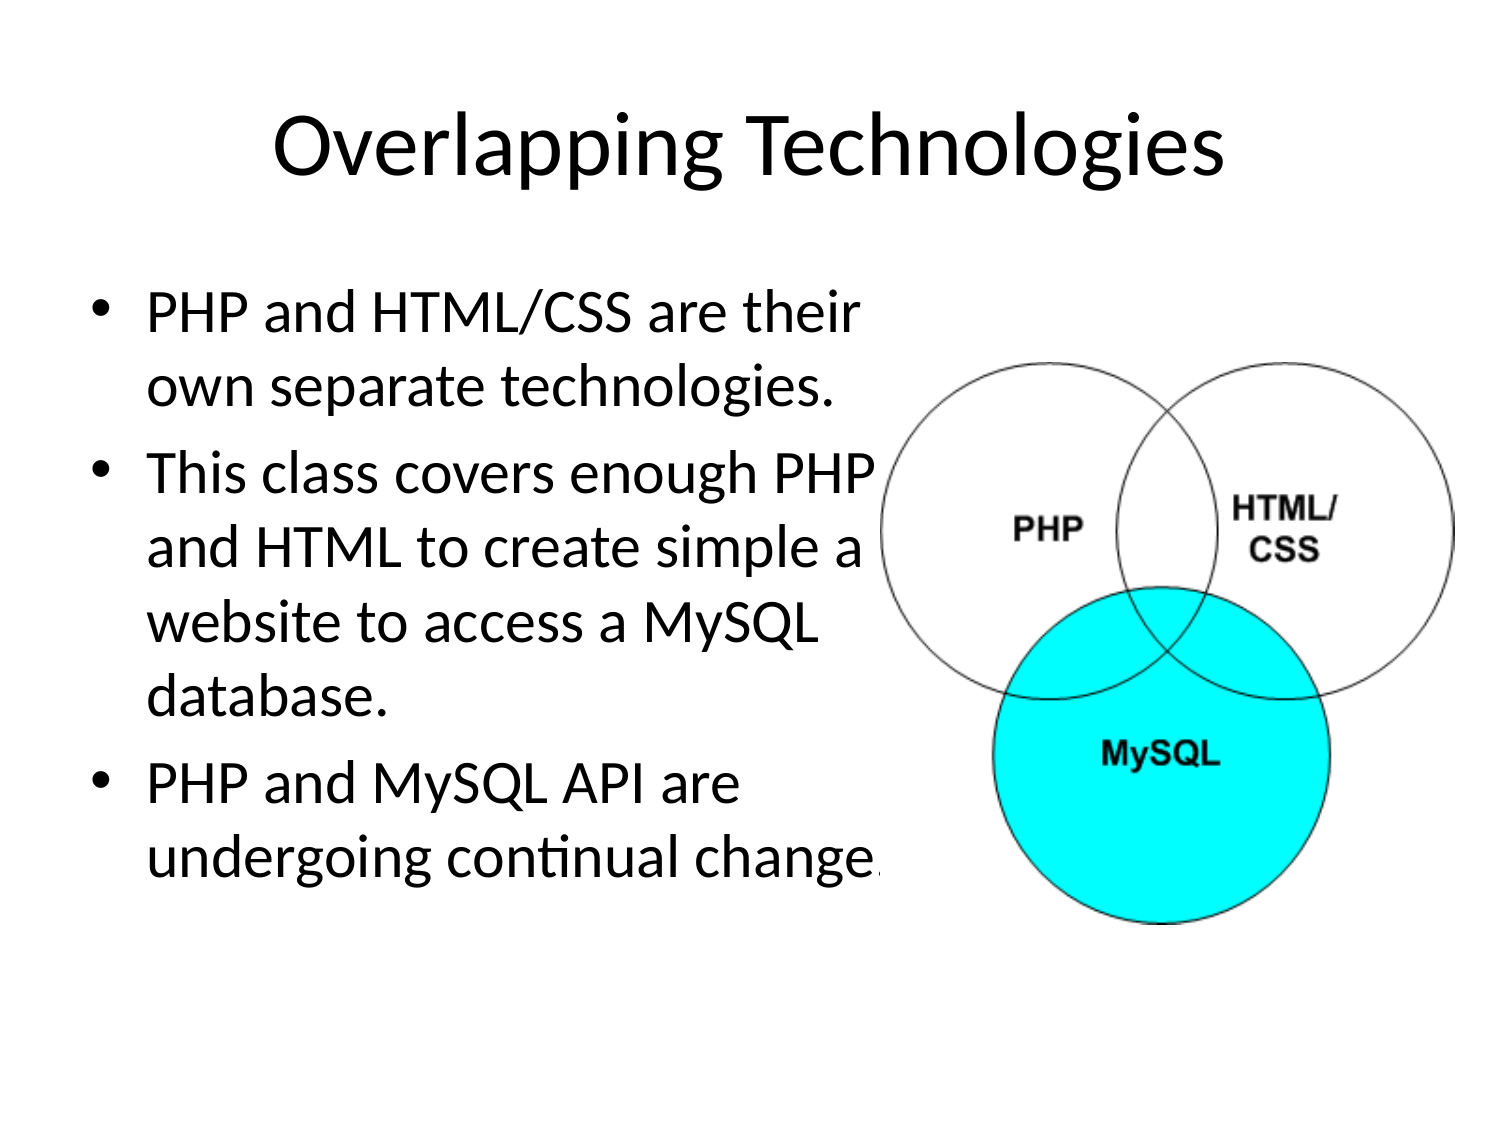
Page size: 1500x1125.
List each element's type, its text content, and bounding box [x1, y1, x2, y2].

list PHP and HTML/CSS are their own separate technologies. This class covers enough PHP and HTML to create simple a website to access a MySQL database. PHP and MySQL API are undergoing continual change. [75, 262, 913, 1005]
title Overlapping Technologies [75, 45, 1425, 233]
picture [880, 362, 1455, 926]
